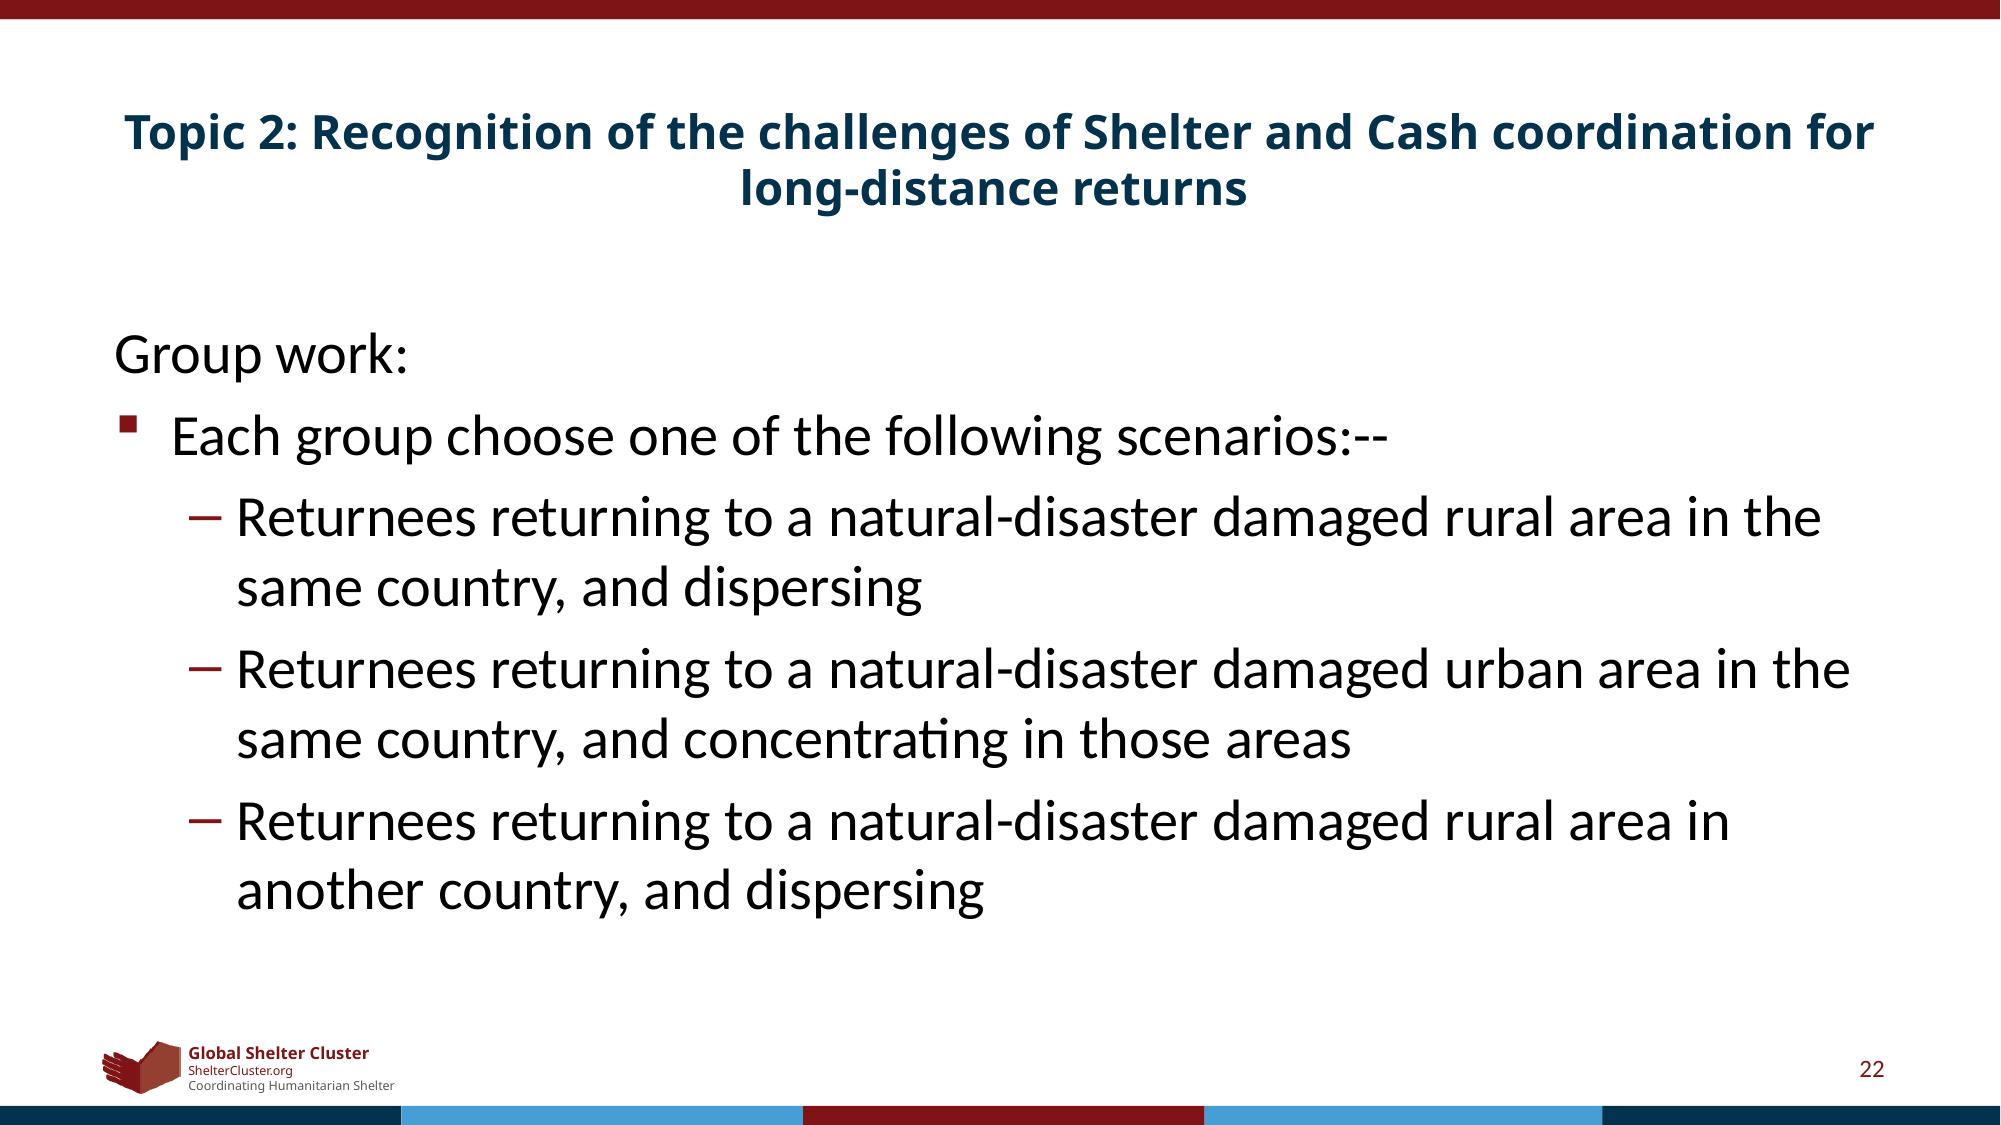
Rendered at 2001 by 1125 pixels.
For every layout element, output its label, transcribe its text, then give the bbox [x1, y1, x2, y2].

picture [102, 1050, 181, 1094]
list Group work: Each group choose one of the following scenarios:-- Returnees returning to a natural-disaster damaged rural area in the same country, and dispersing Returnees returning to a natural-disaster damaged urban area in the same country, and concentrating in those areas Returnees returning to a natural-disaster damaged rural area in another country, and dispersing [99, 307, 1900, 1050]
slide_number 22 [1433, 1037, 1900, 1098]
title Topic 2: Recognition of the challenges of Shelter and Cash coordination for long-distance returns [99, 93, 1900, 281]
